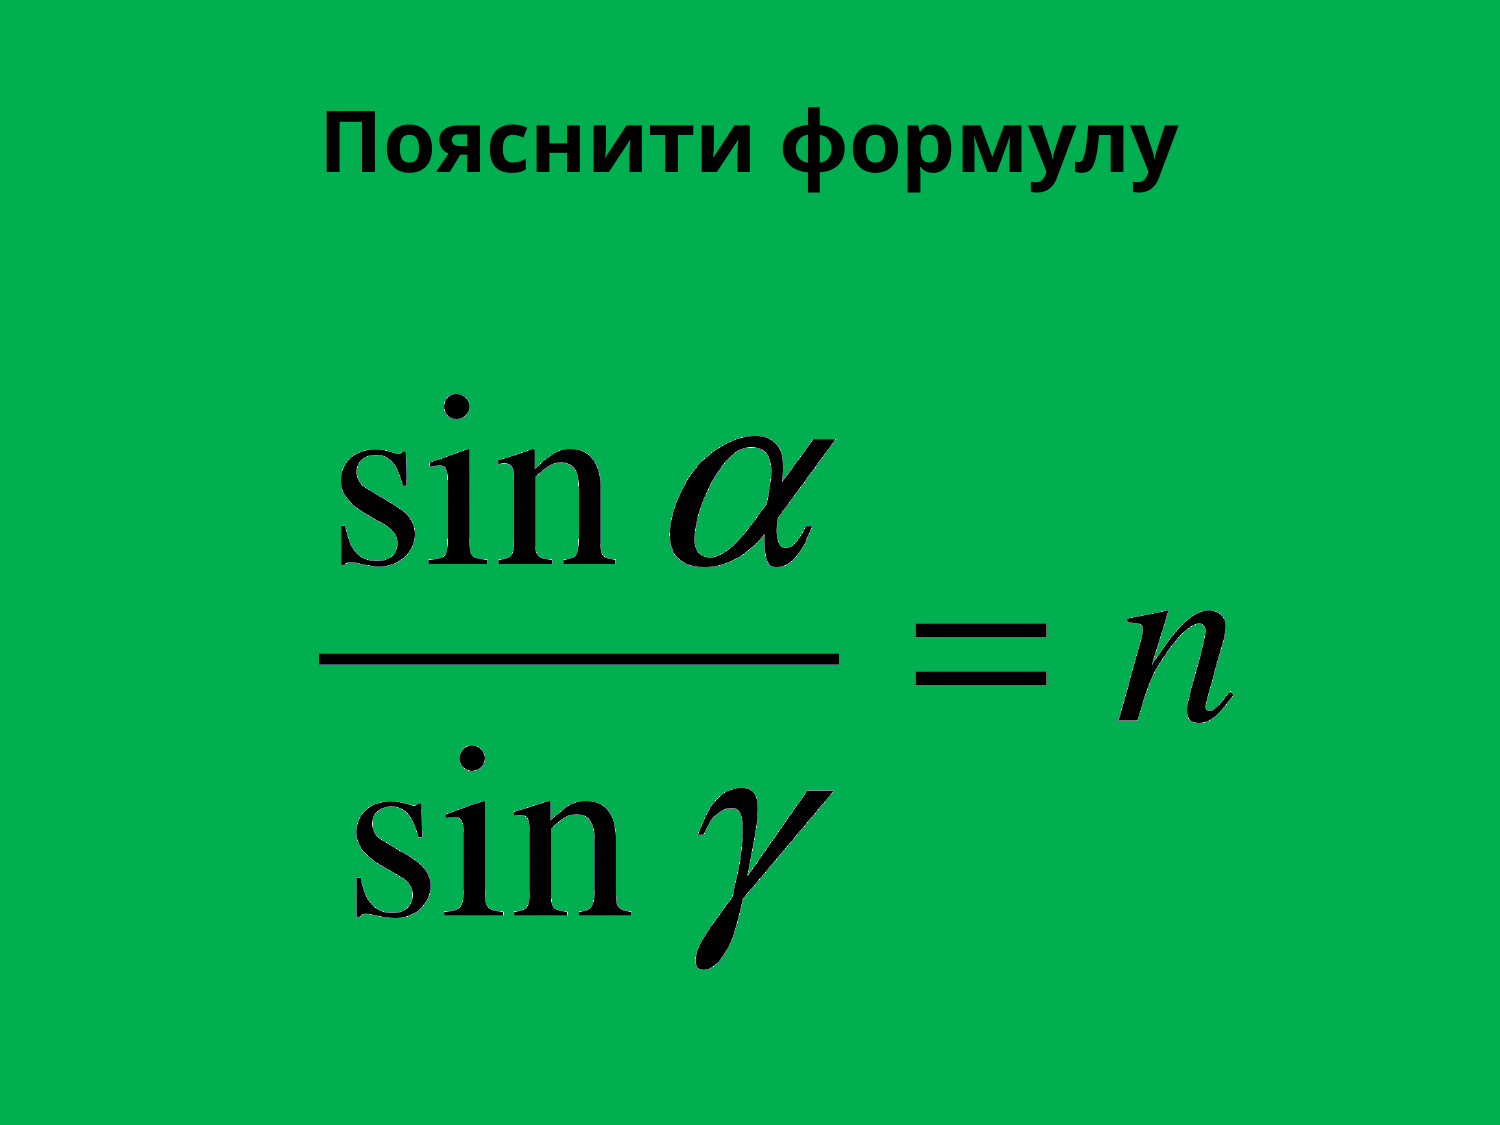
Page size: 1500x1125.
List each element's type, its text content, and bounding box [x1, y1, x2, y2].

title Пояснити формулу [75, 45, 1425, 233]
picture [277, 325, 1274, 1012]
